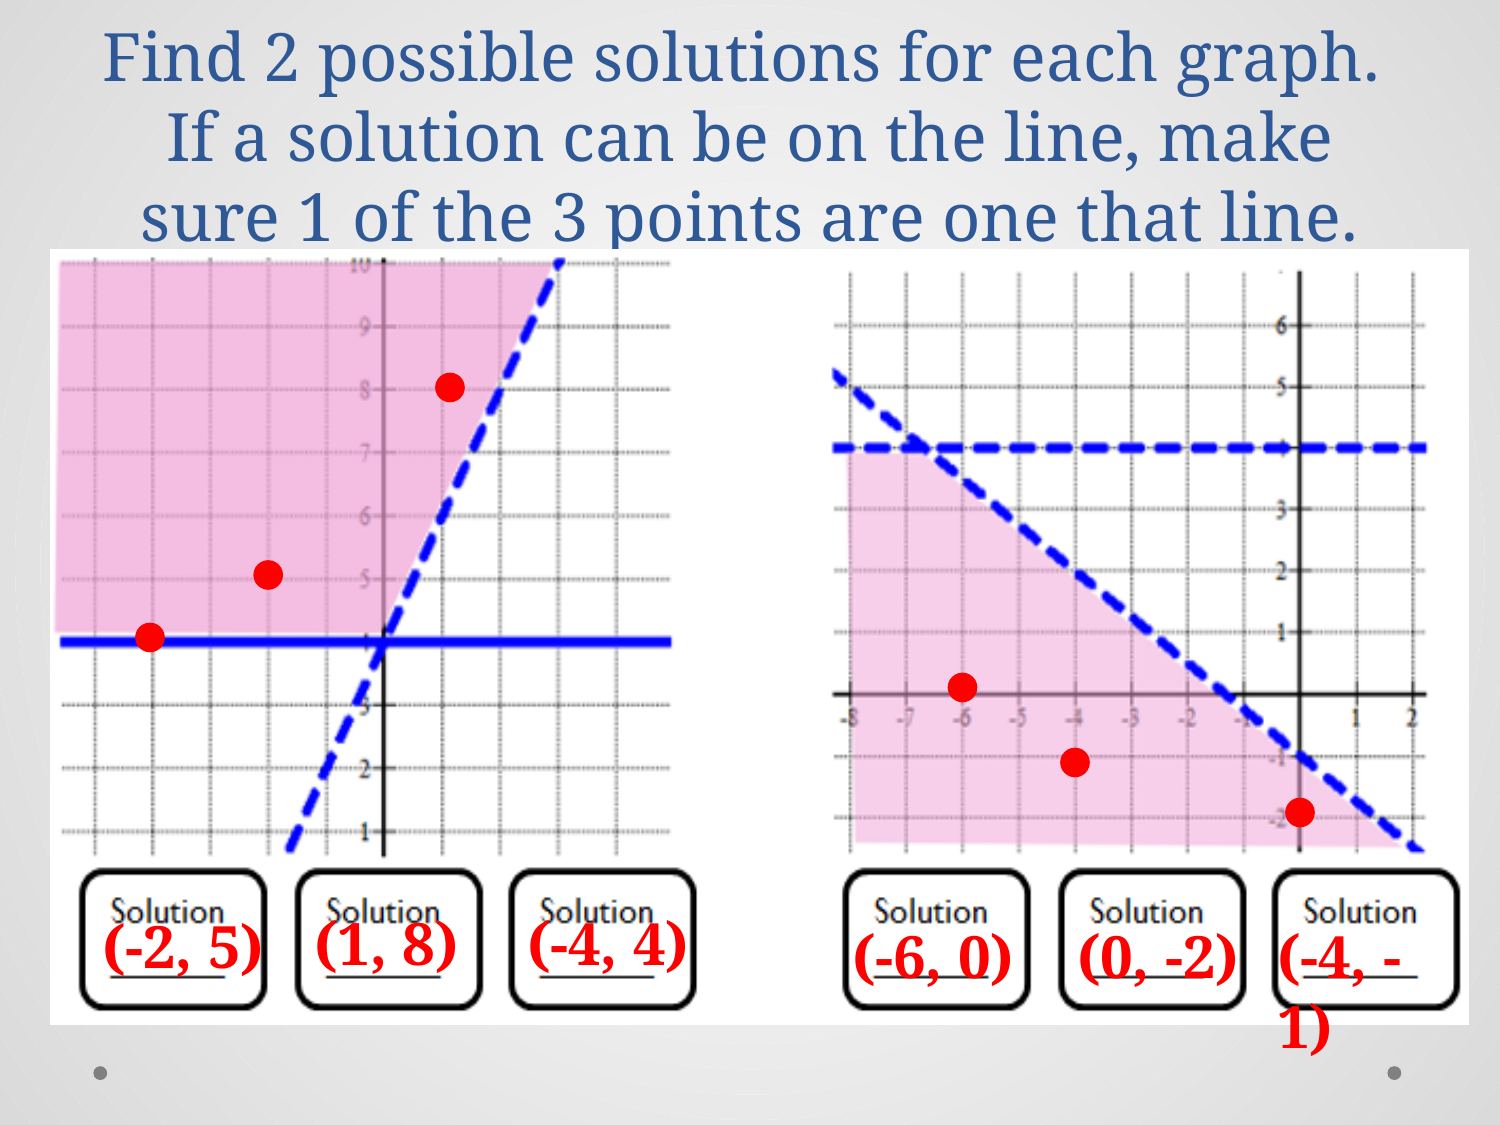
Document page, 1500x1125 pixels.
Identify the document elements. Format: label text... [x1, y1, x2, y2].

title Find 2 possible solutions for each graph. If a solution can be on the line, make sure 1 of the 3 points are one that line. [75, 0, 1425, 248]
picture [49, 249, 1469, 1026]
text_box (-4, -1) [1262, 1034, 1463, 1068]
